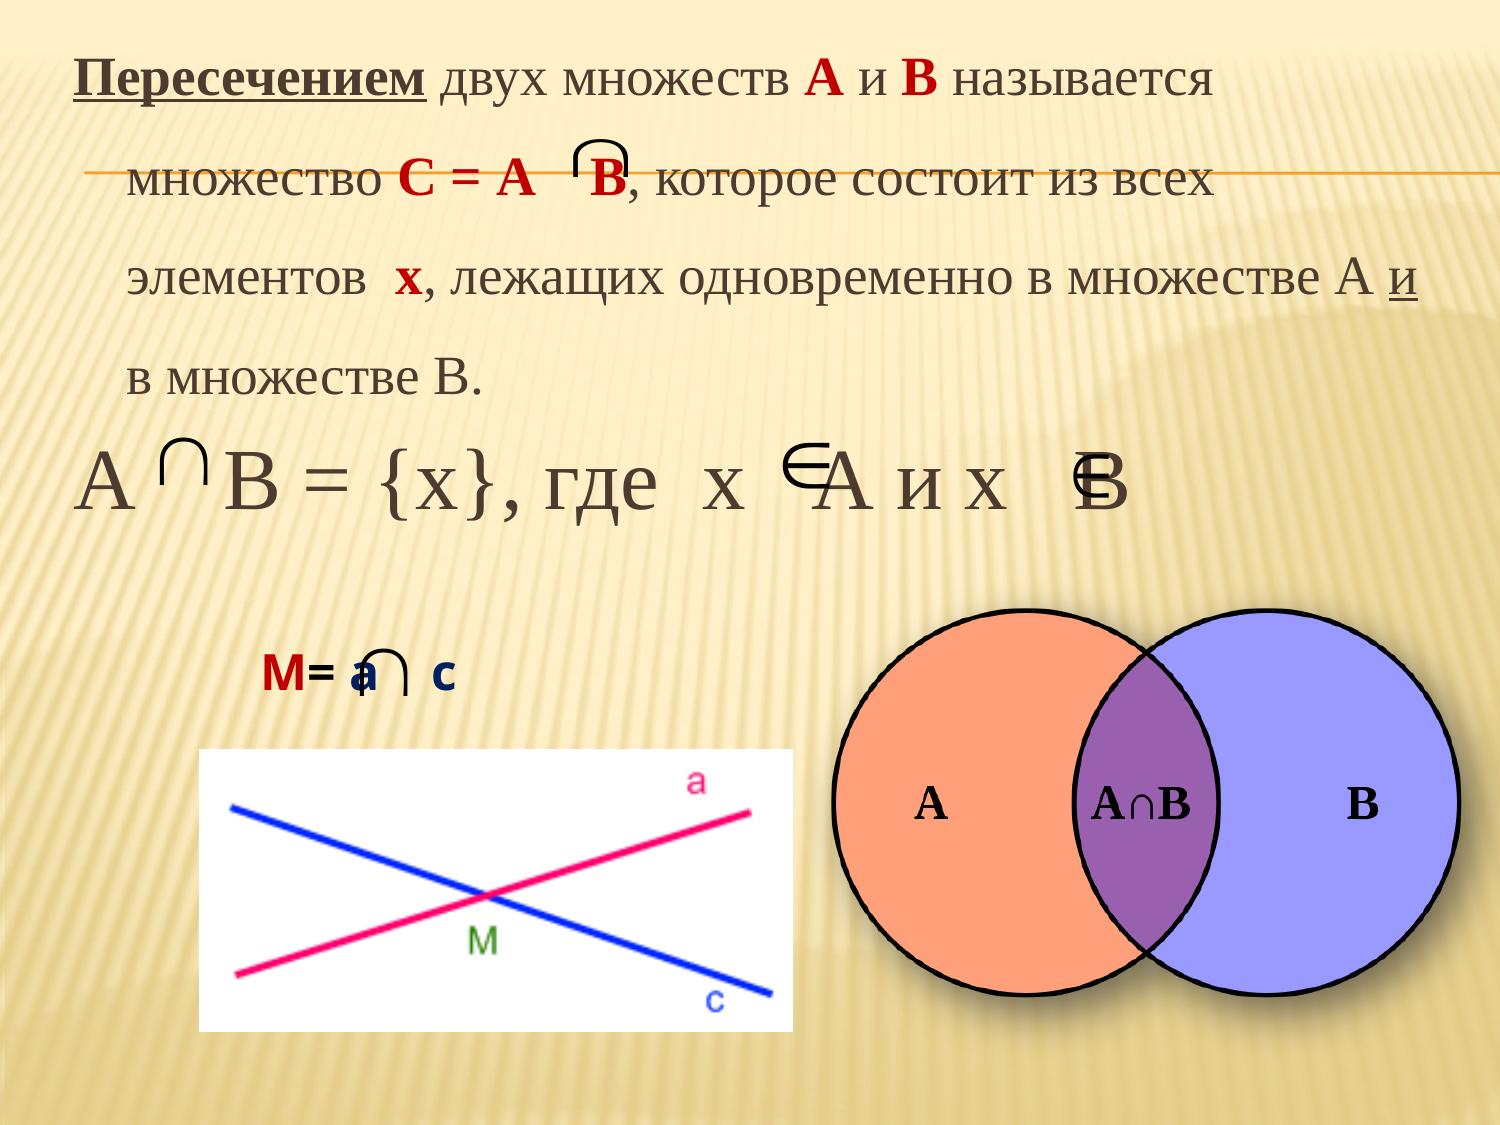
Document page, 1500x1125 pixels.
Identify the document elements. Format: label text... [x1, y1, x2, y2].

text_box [550, 116, 646, 200]
text_box М= а с [431, 632, 473, 708]
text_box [339, 620, 423, 724]
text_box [1066, 444, 1121, 513]
picture [198, 749, 782, 1032]
text_box М= а с [245, 632, 330, 708]
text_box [773, 433, 845, 505]
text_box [140, 409, 223, 513]
picture [784, 562, 1500, 1044]
list Пересечением двух множеств А и В называется множество С = А В, которое состоит из всех элементов х, лежащих одновременно в множестве А и в множестве В. А В = {х}, где х А и х В [58, 1, 1465, 539]
